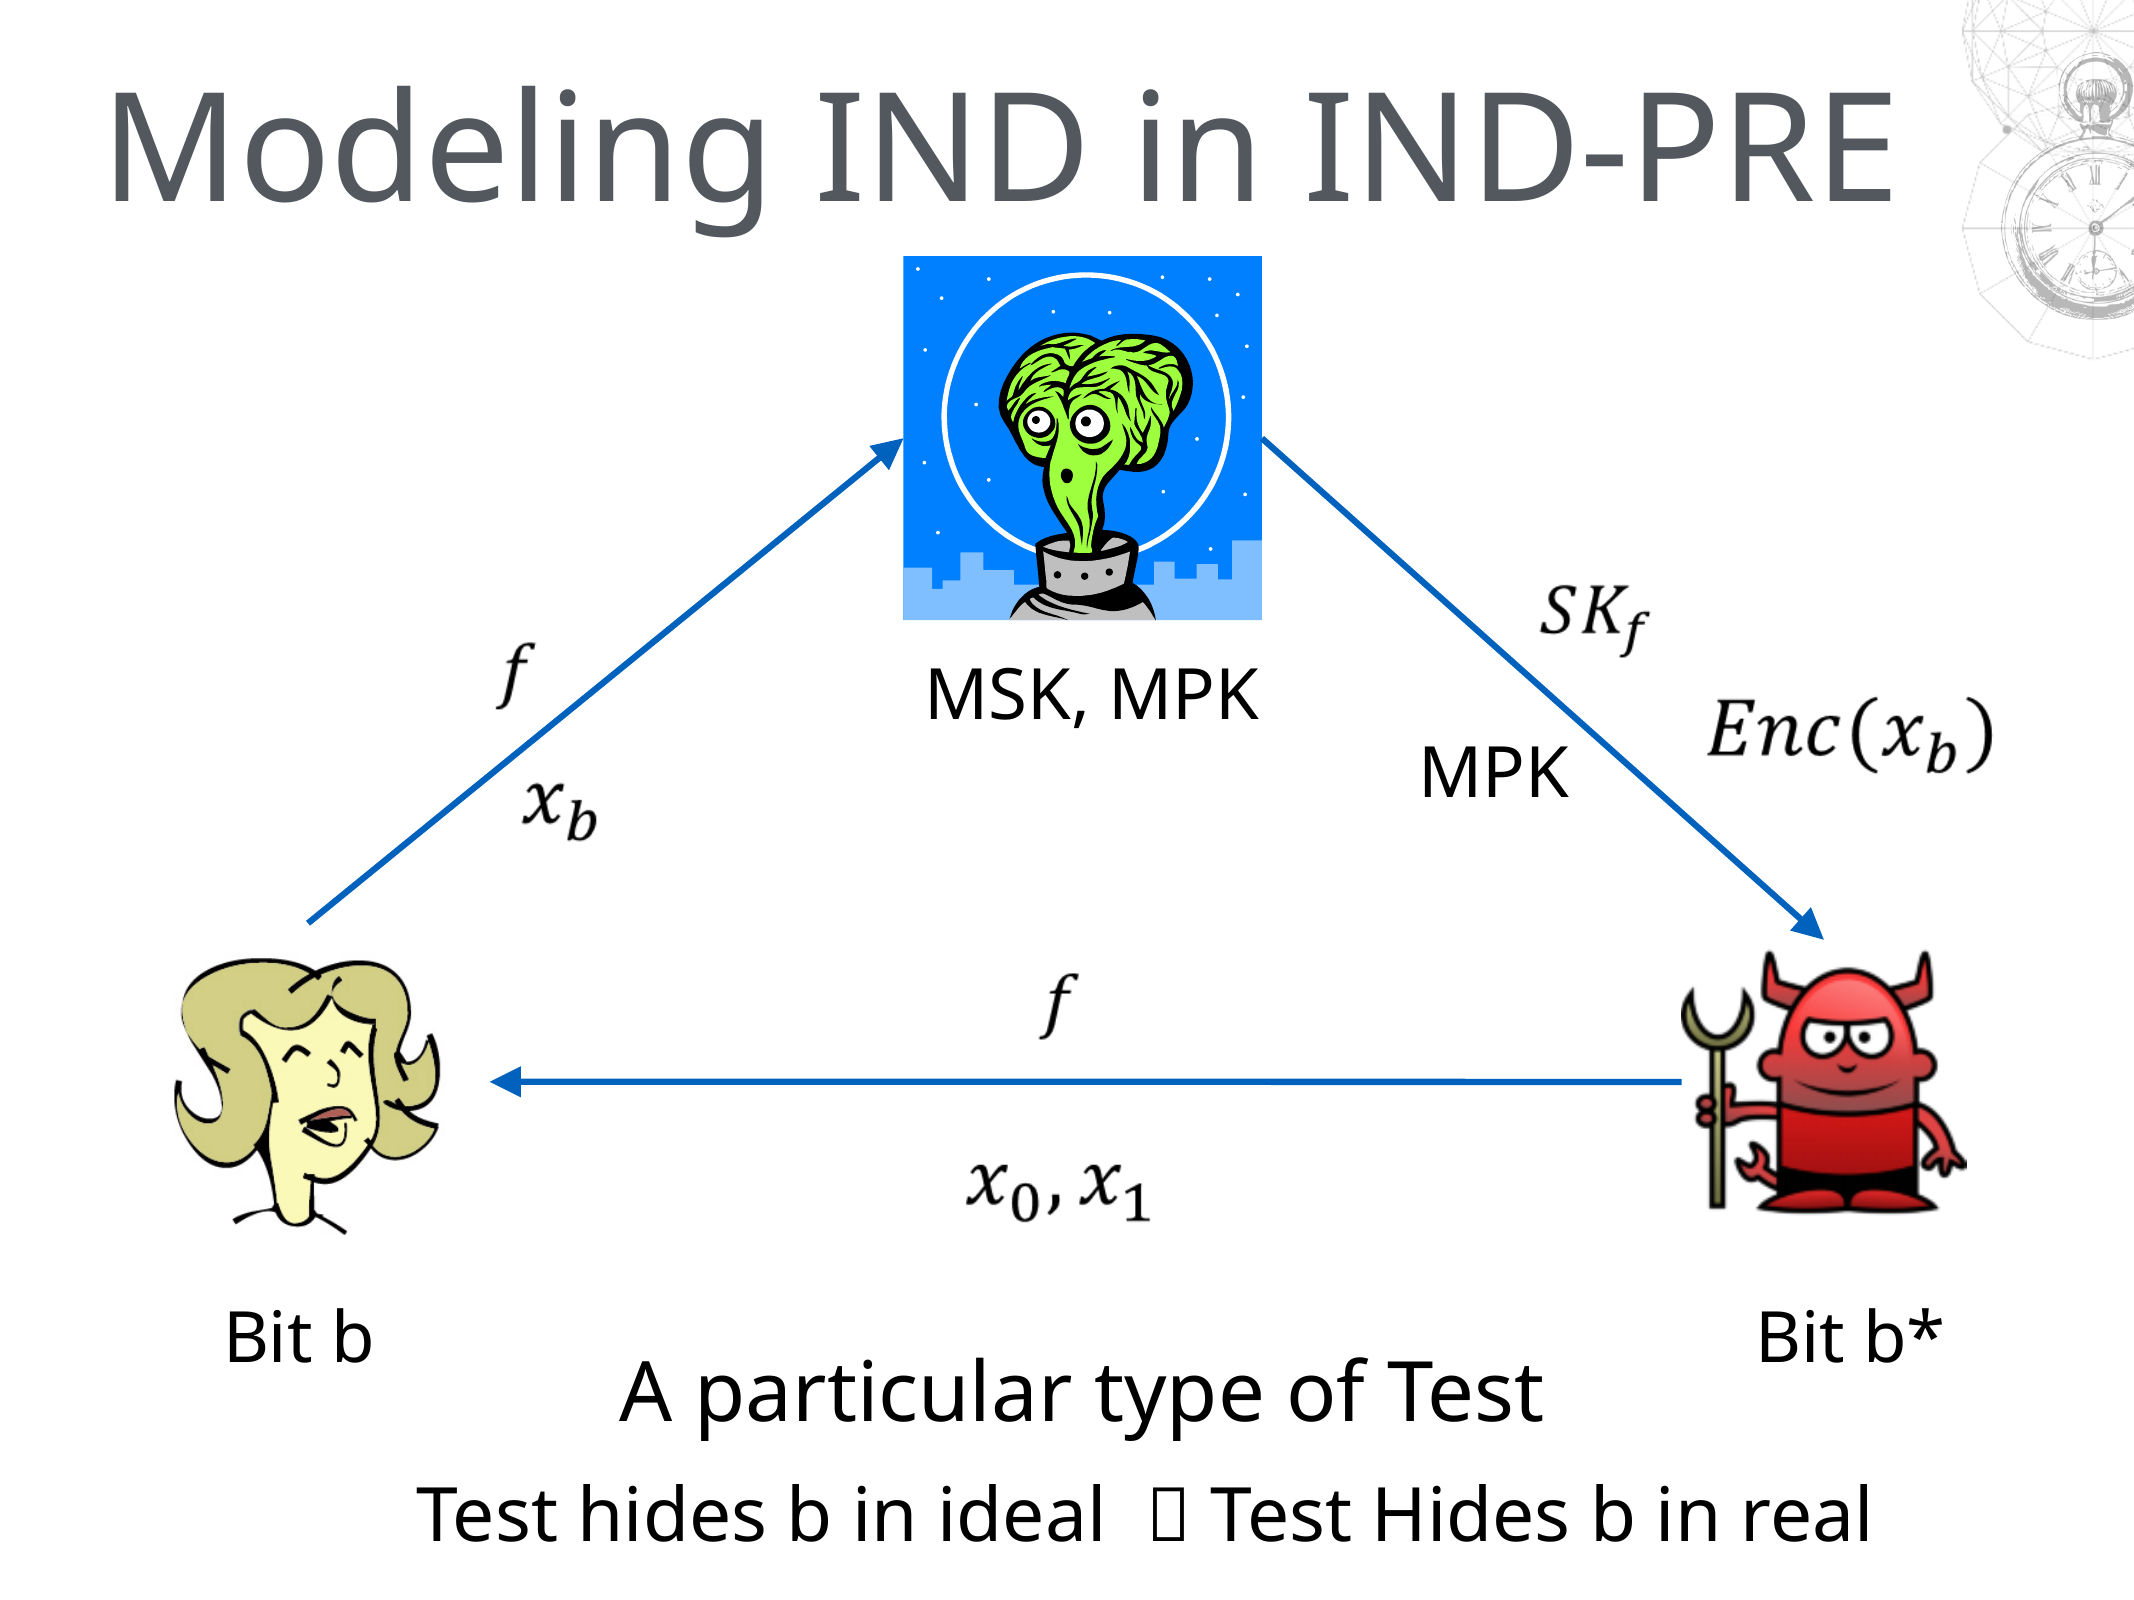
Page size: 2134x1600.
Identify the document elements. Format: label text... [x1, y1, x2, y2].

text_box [126, 255, 2032, 1451]
text_box Test hides b in ideal  Test Hides b in real [408, 1457, 1883, 1565]
text_box Modeling IND in IND-PRE [90, 0, 1912, 319]
